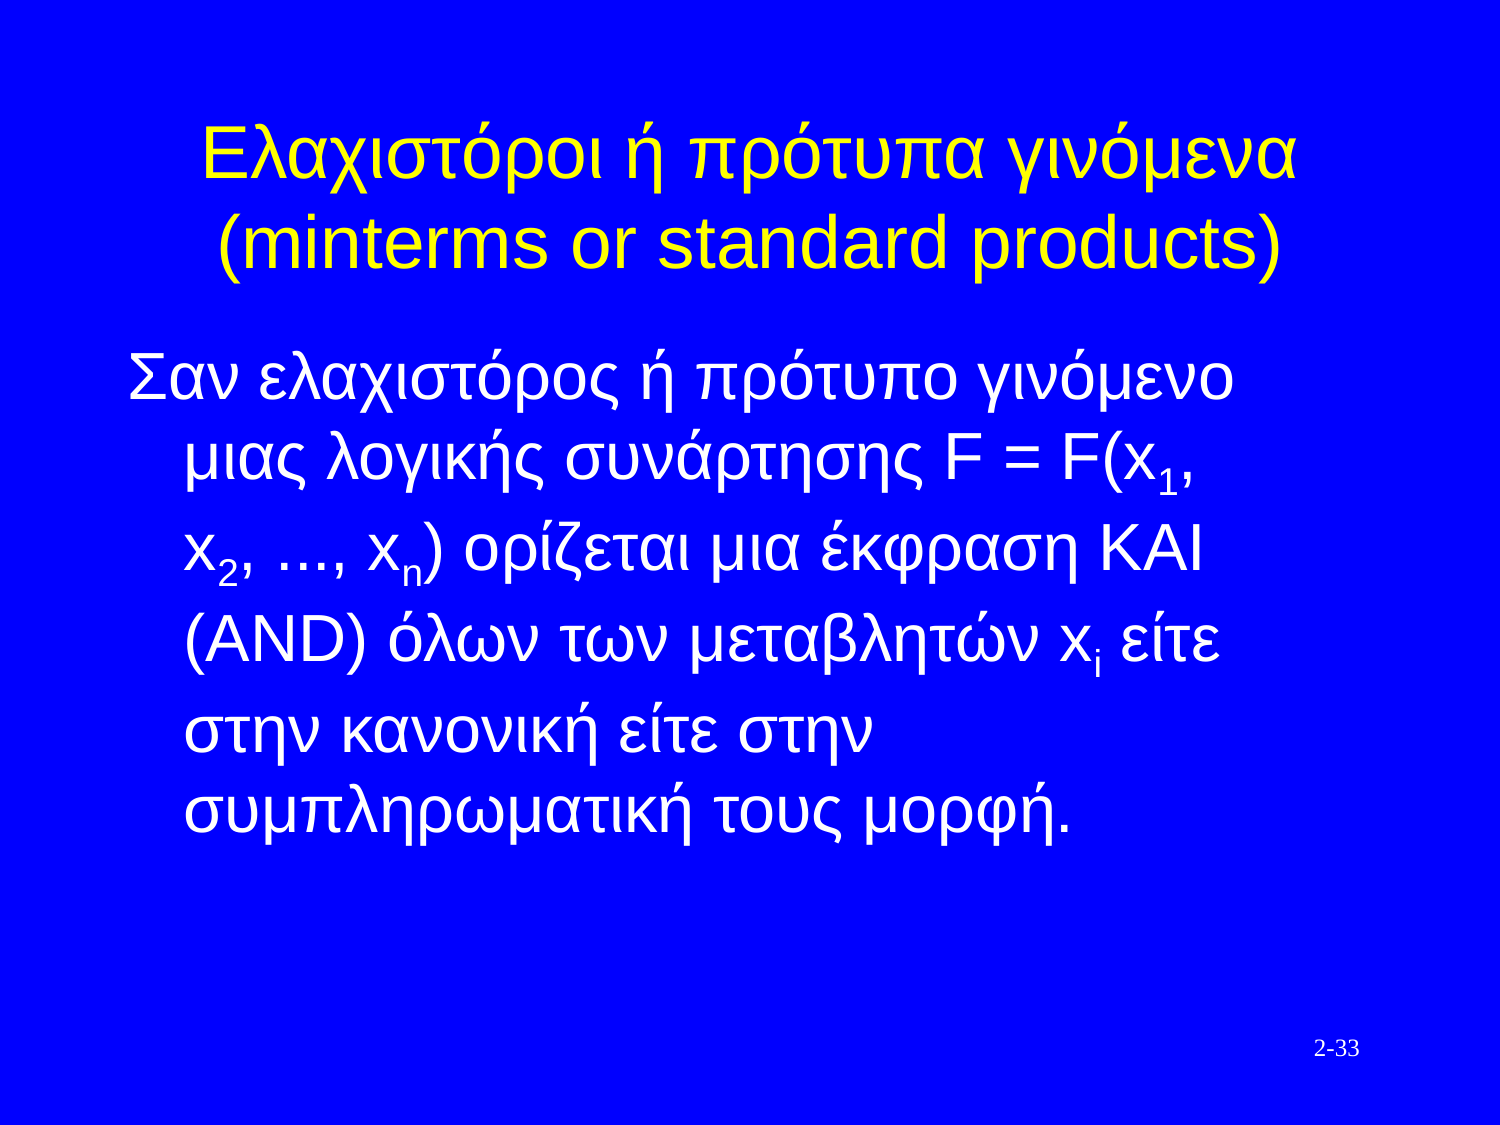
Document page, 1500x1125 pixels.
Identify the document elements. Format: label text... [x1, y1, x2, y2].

list Σαν ελαχιστόρος ή πρότυπο γινόμενο μιας λογικής συνάρτησης F = F(x1, x2, ..., xn) ορίζεται μια έκφραση ΚΑΙ (AND) όλων των μεταβλητών xi είτε στην κανονική είτε στην συμπληρωματική τους μορφή. [112, 324, 1388, 1001]
title Ελαχιστόροι ή πρότυπα γινόμενα (minterms or standard products) [112, 99, 1388, 288]
